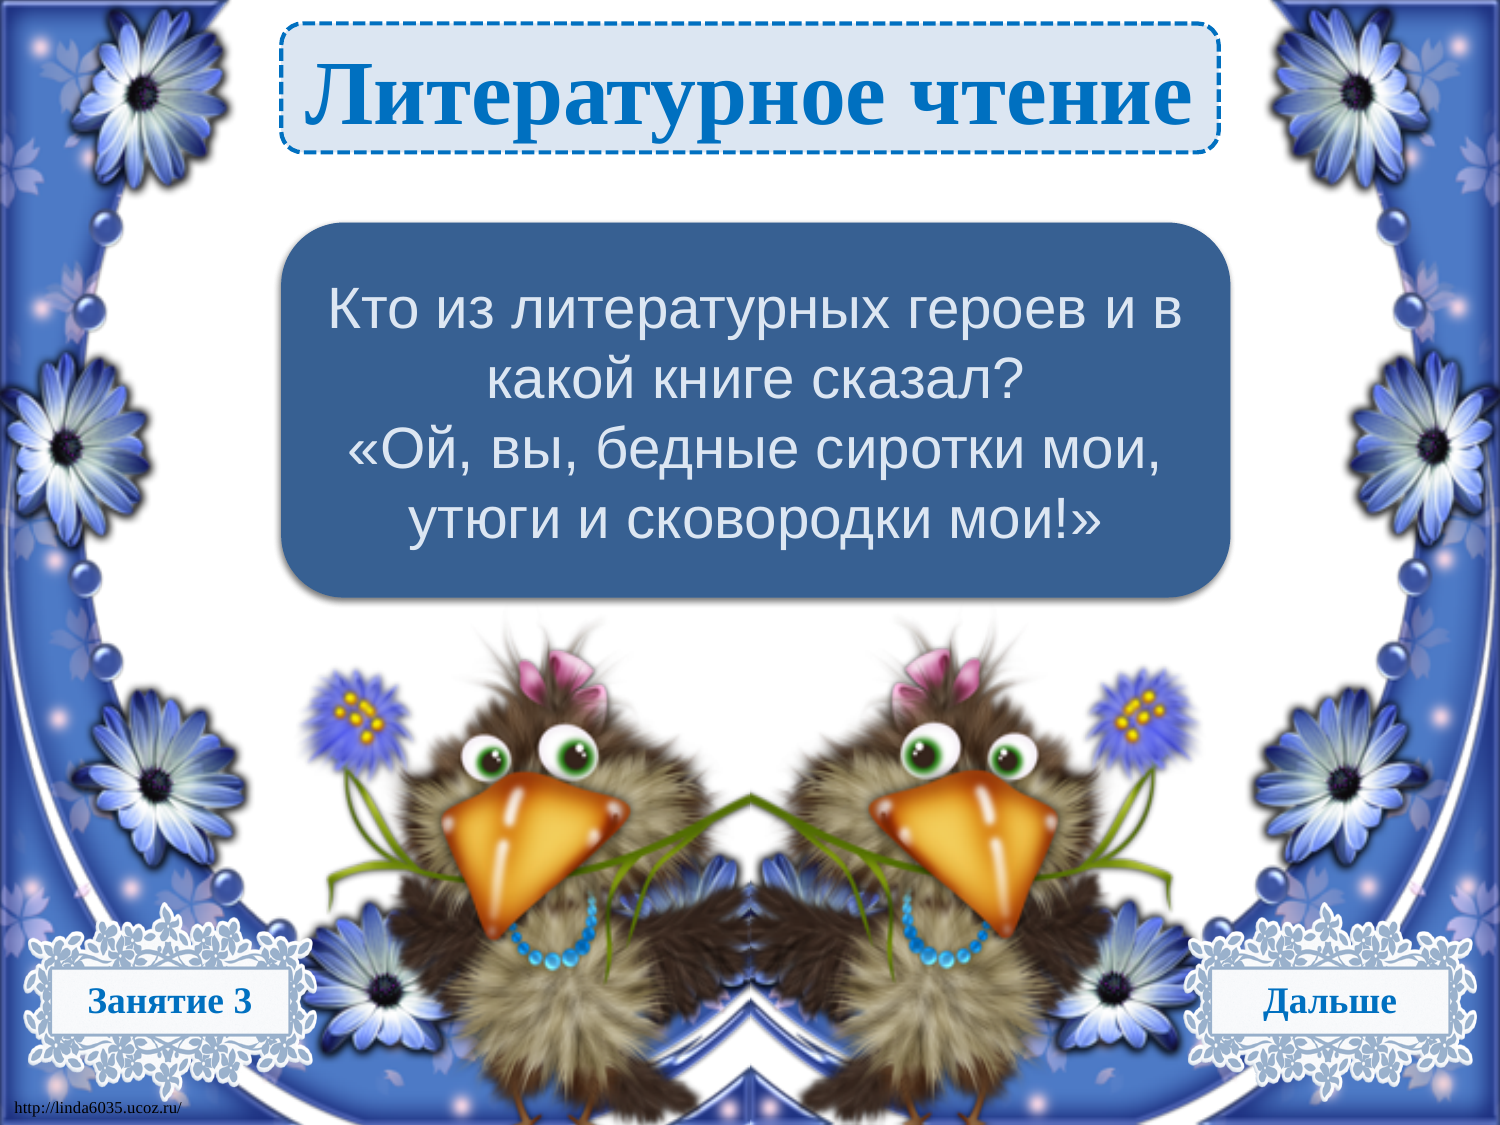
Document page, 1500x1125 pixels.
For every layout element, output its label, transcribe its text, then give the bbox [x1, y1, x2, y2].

text_box Литературное чтение [279, 21, 1221, 155]
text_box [1183, 902, 1477, 1102]
text_box [279, 220, 1233, 600]
picture [0, 0, 1500, 1125]
